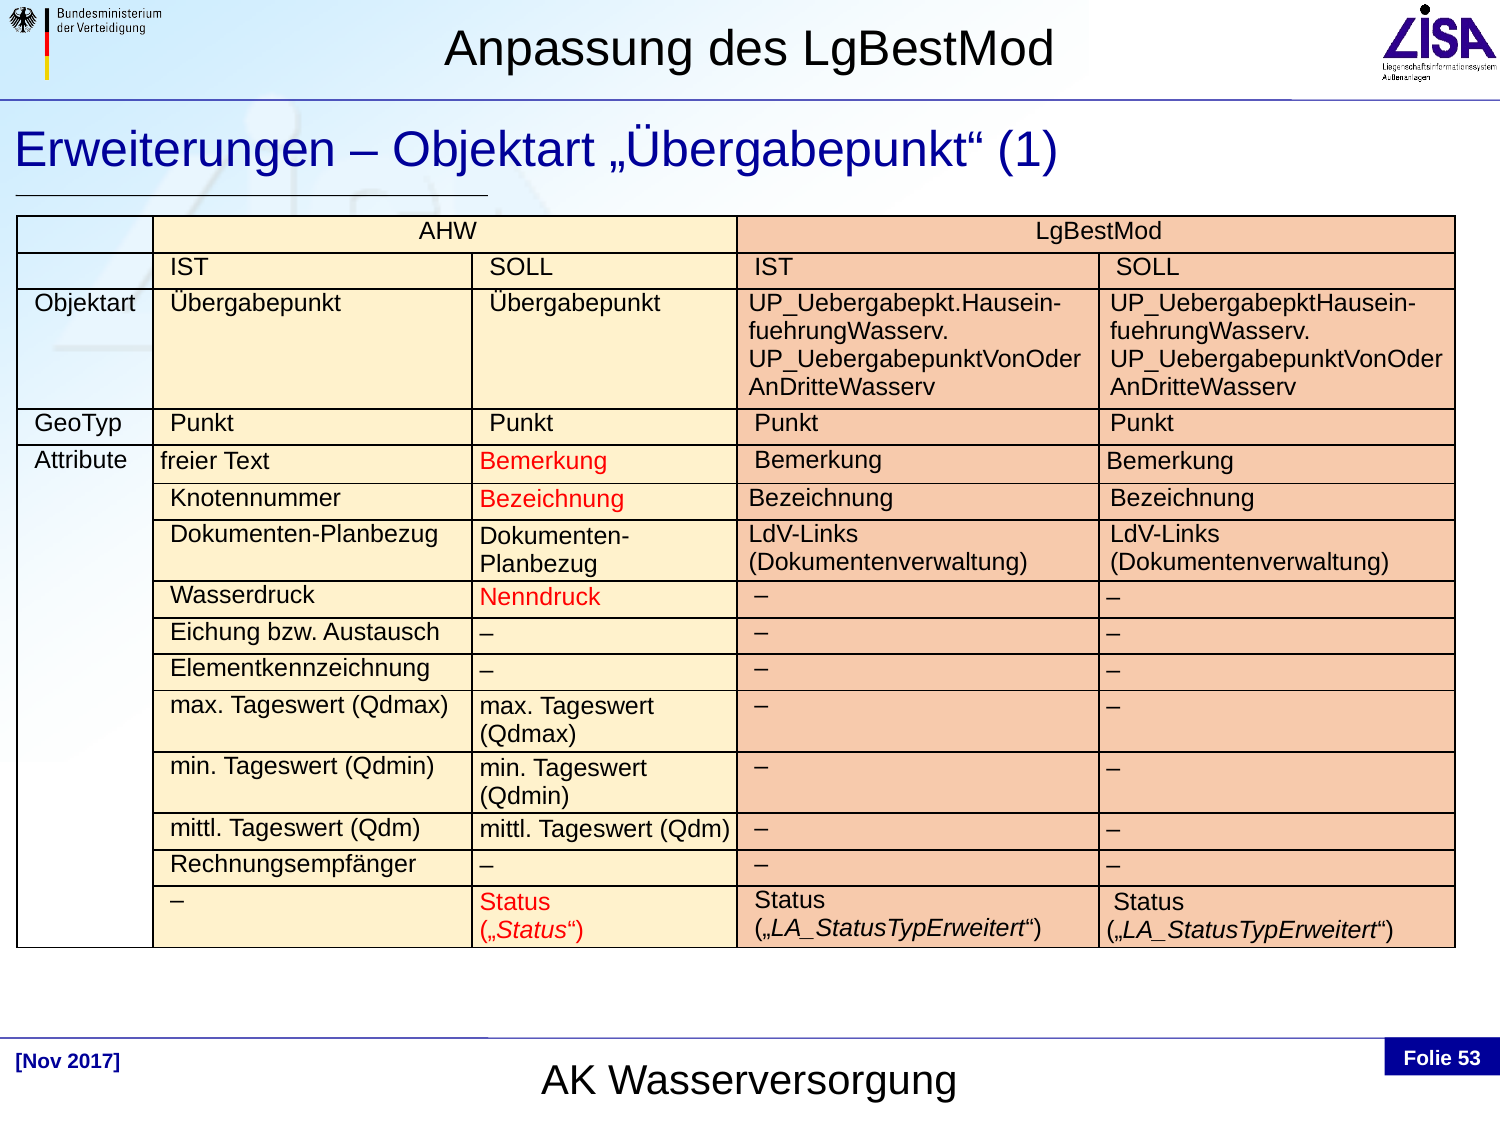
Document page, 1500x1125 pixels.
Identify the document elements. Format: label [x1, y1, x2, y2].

table_cell [1100, 582, 1454, 617]
table_cell [473, 484, 736, 519]
table_cell [1100, 851, 1454, 885]
table_cell [1100, 521, 1454, 580]
table_cell [154, 290, 471, 408]
picture [1382, 3, 1497, 83]
text_box [0, 108, 1500, 184]
table_cell [154, 691, 471, 751]
table_cell [154, 582, 471, 617]
table_cell [738, 446, 1098, 483]
table_cell [18, 410, 152, 444]
table_cell [738, 484, 1098, 519]
table_cell [738, 753, 1098, 812]
table_cell [473, 446, 736, 483]
table_cell [154, 851, 471, 885]
table_cell [154, 753, 471, 812]
picture [0, 0, 1089, 99]
table_cell [154, 254, 471, 288]
picture [0, 184, 1089, 762]
table_cell [154, 655, 471, 690]
table_cell [738, 851, 1098, 885]
table_cell [1100, 410, 1454, 444]
table_cell [738, 410, 1098, 444]
table_cell [473, 753, 736, 812]
table_cell [154, 619, 471, 653]
table_cell [154, 814, 471, 849]
table_cell [1100, 254, 1454, 288]
table_cell [18, 446, 152, 947]
table_cell [738, 691, 1098, 751]
table_cell [154, 521, 471, 580]
table_cell [738, 254, 1098, 288]
table_cell [473, 851, 736, 885]
table_cell [1100, 484, 1454, 519]
table_cell [473, 582, 736, 617]
table_cell [1100, 691, 1454, 751]
picture [0, 101, 1089, 108]
table_cell [154, 446, 471, 483]
table_cell [738, 619, 1098, 653]
table_cell [738, 582, 1098, 617]
table_cell [738, 521, 1098, 580]
table_cell [473, 521, 736, 580]
table_header [154, 217, 736, 252]
table_cell [1100, 753, 1454, 812]
table_cell [1100, 290, 1454, 408]
table_cell [1100, 655, 1454, 690]
table_cell [473, 887, 736, 947]
table_cell [473, 691, 736, 751]
table_cell [738, 290, 1098, 408]
table_cell [1100, 446, 1454, 483]
table_header [738, 217, 1454, 252]
table_cell [154, 410, 471, 444]
table_cell [18, 290, 152, 408]
table_cell [738, 887, 1098, 947]
table_cell [473, 655, 736, 690]
table_cell [1100, 887, 1454, 947]
table_header [18, 217, 152, 252]
table_cell [473, 290, 736, 408]
table_cell [1100, 814, 1454, 849]
table_cell [473, 410, 736, 444]
table_cell [154, 887, 471, 947]
table_cell [1100, 619, 1454, 653]
table_cell [18, 254, 152, 288]
table_cell [154, 484, 471, 519]
table_cell [473, 814, 736, 849]
table_cell [738, 814, 1098, 849]
table_cell [738, 655, 1098, 690]
table_cell [473, 619, 736, 653]
table_cell [473, 254, 736, 288]
